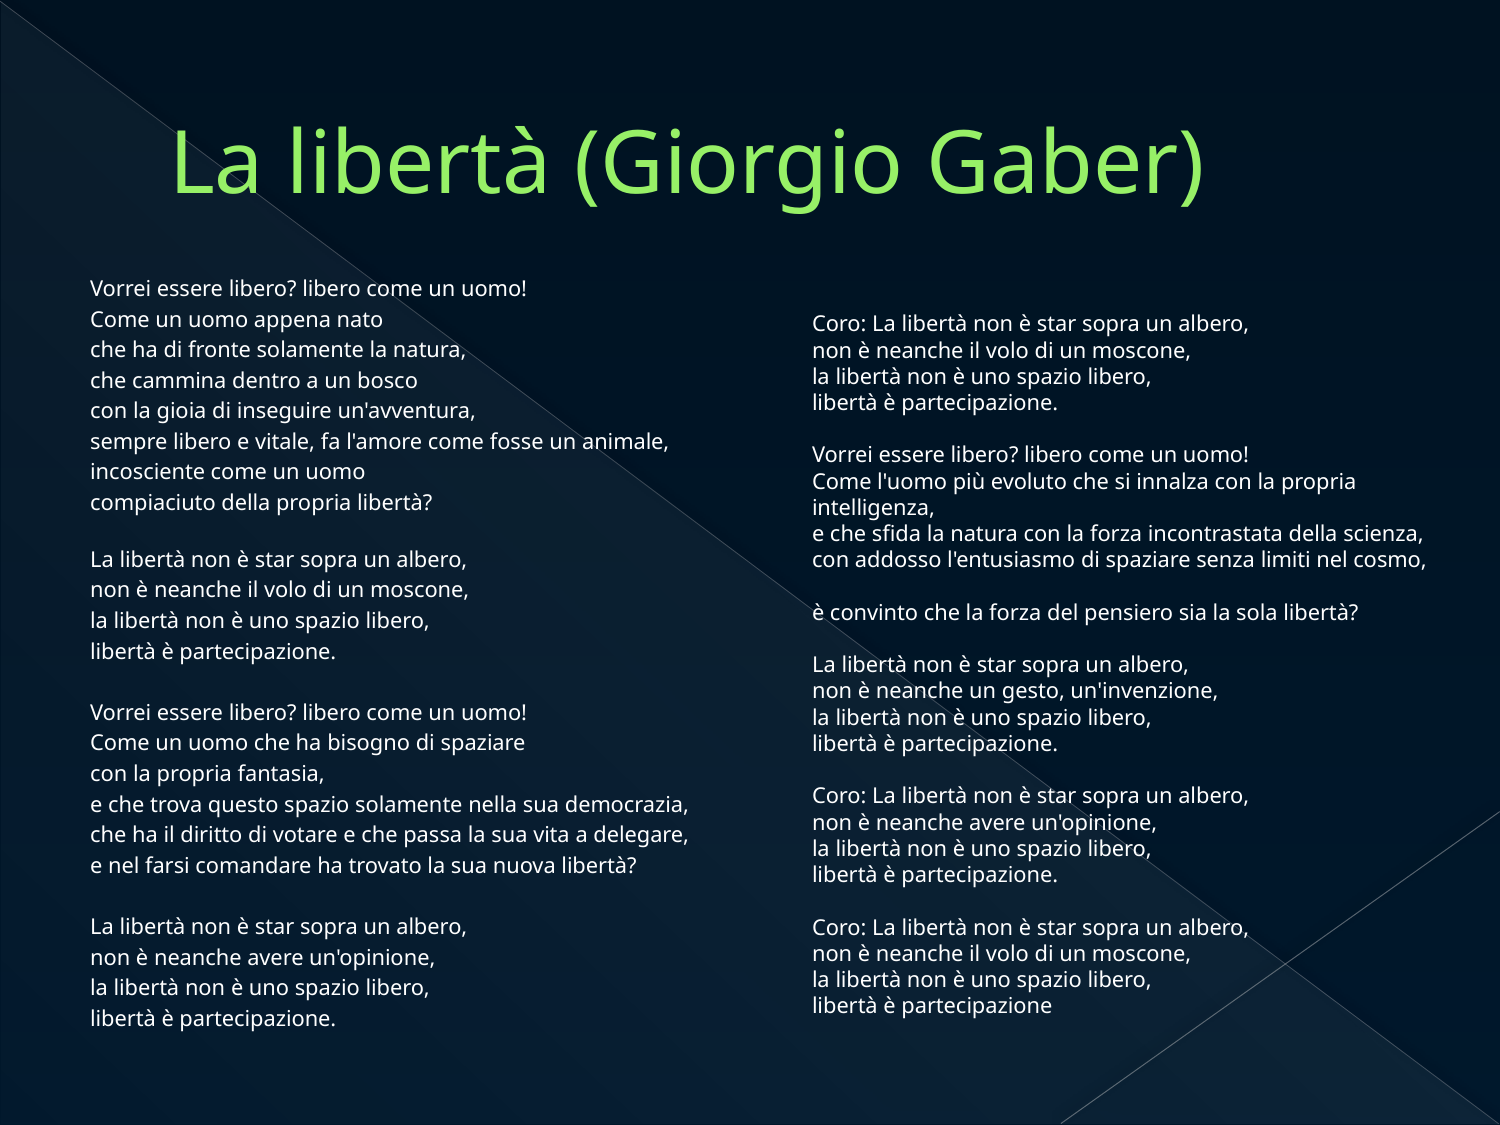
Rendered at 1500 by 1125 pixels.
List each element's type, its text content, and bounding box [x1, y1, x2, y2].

title La libertà (Giorgio Gaber) [75, 43, 1425, 274]
text_box Coro: La libertà non è star sopra un albero, non è neanche il volo di un moscone, la libertà non è uno spazio libero, libertà è partecipazione. Vorrei essere libero? libero come un uomo! Come l'uomo più evoluto che si innalza con la propria intelligenza, e che sfida la natura con la forza incontrastata della scienza, con addosso l'entusiasmo di spaziare senza limiti nel cosmo, è convinto che la forza del pensiero sia la sola libertà? La libertà non è star sopra un albero, non è neanche un gesto, un'invenzione, la libertà non è uno spazio libero, libertà è partecipazione. Coro: La libertà non è star sopra un albero, non è neanche avere un'opinione, la libertà non è uno spazio libero, libertà è partecipazione. Coro: La libertà non è star sopra un albero, non è neanche il volo di un moscone, la libertà non è uno spazio libero, libertà è partecipazione [797, 302, 1447, 1026]
list Vorrei essere libero? libero come un uomo! Come un uomo appena nato che ha di fronte solamente la natura, che cammina dentro a un bosco con la gioia di inseguire un'avventura, sempre libero e vitale, fa l'amore come fosse un animale, incosciente come un uomo compiaciuto della propria libertà? La libertà non è star sopra un albero, non è neanche il volo di un moscone, la libertà non è uno spazio libero, libertà è partecipazione. Vorrei essere libero? libero come un uomo! Come un uomo che ha bisogno di spaziare con la propria fantasia, e che trova questo spazio solamente nella sua democrazia, che ha il diritto di votare e che passa la sua vita a delegare, e nel farsi comandare ha trovato la sua nuova libertà? La libertà non è star sopra un albero, non è neanche avere un'opinione, la libertà non è uno spazio libero, libertà è partecipazione. [64, 267, 729, 1018]
